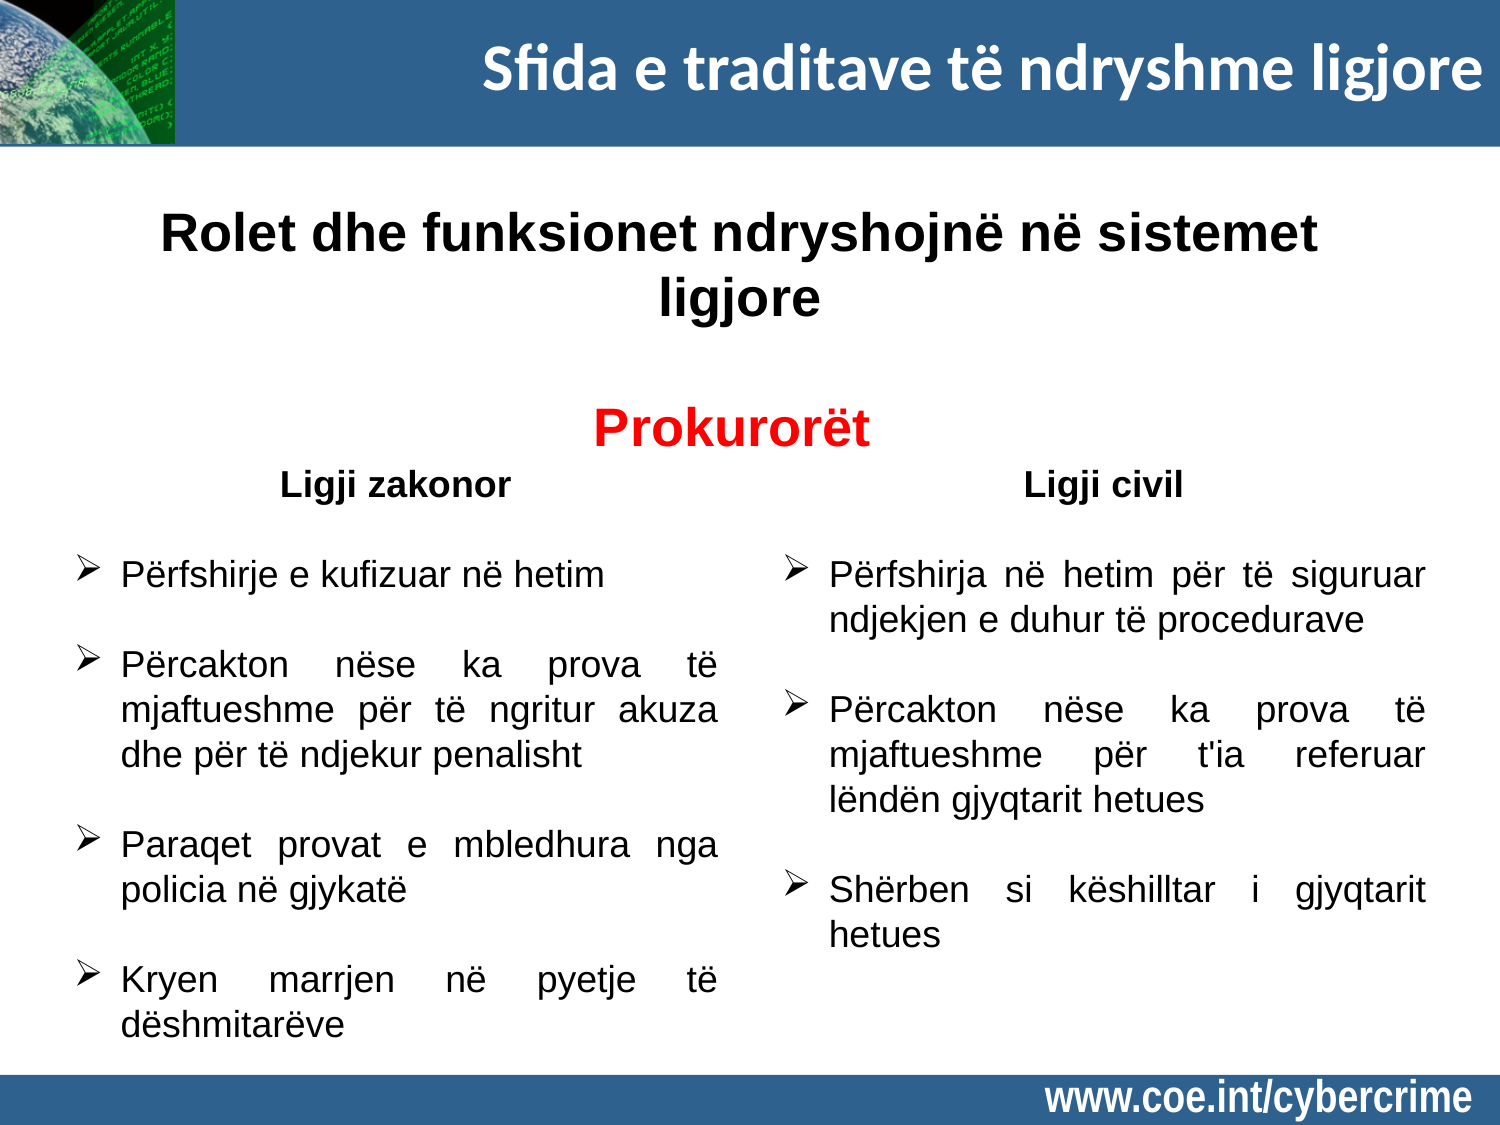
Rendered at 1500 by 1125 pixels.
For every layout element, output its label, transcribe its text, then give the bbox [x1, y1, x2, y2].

text_box [0, 1073, 1030, 1125]
text_box Sfida e traditave të ndryshme ligjore [177, 0, 1500, 149]
text_box www.coe.int/cybercrime [1030, 1059, 1500, 1125]
text_box Ligji civil Përfshirja në hetim për të siguruar ndjekjen e duhur të procedurave Përcakton nëse ka prova të mjaftueshme për t'ia referuar lëndën gjyqtarit hetues Shërben si këshilltar i gjyqtarit hetues [767, 452, 1441, 963]
text_box Ligji zakonor Përfshirje e kufizuar në hetim Përcakton nëse ka prova të mjaftueshme për të ngritur akuza dhe për të ndjekur penalisht Paraqet provat e mbledhura nga policia në gjykatë Kryen marrjen në pyetje të dëshmitarëve [58, 452, 733, 1053]
picture [0, 0, 175, 144]
text_box Rolet dhe funksionet ndryshojnë në sistemet ligjore Prokurorët [100, 190, 1380, 465]
